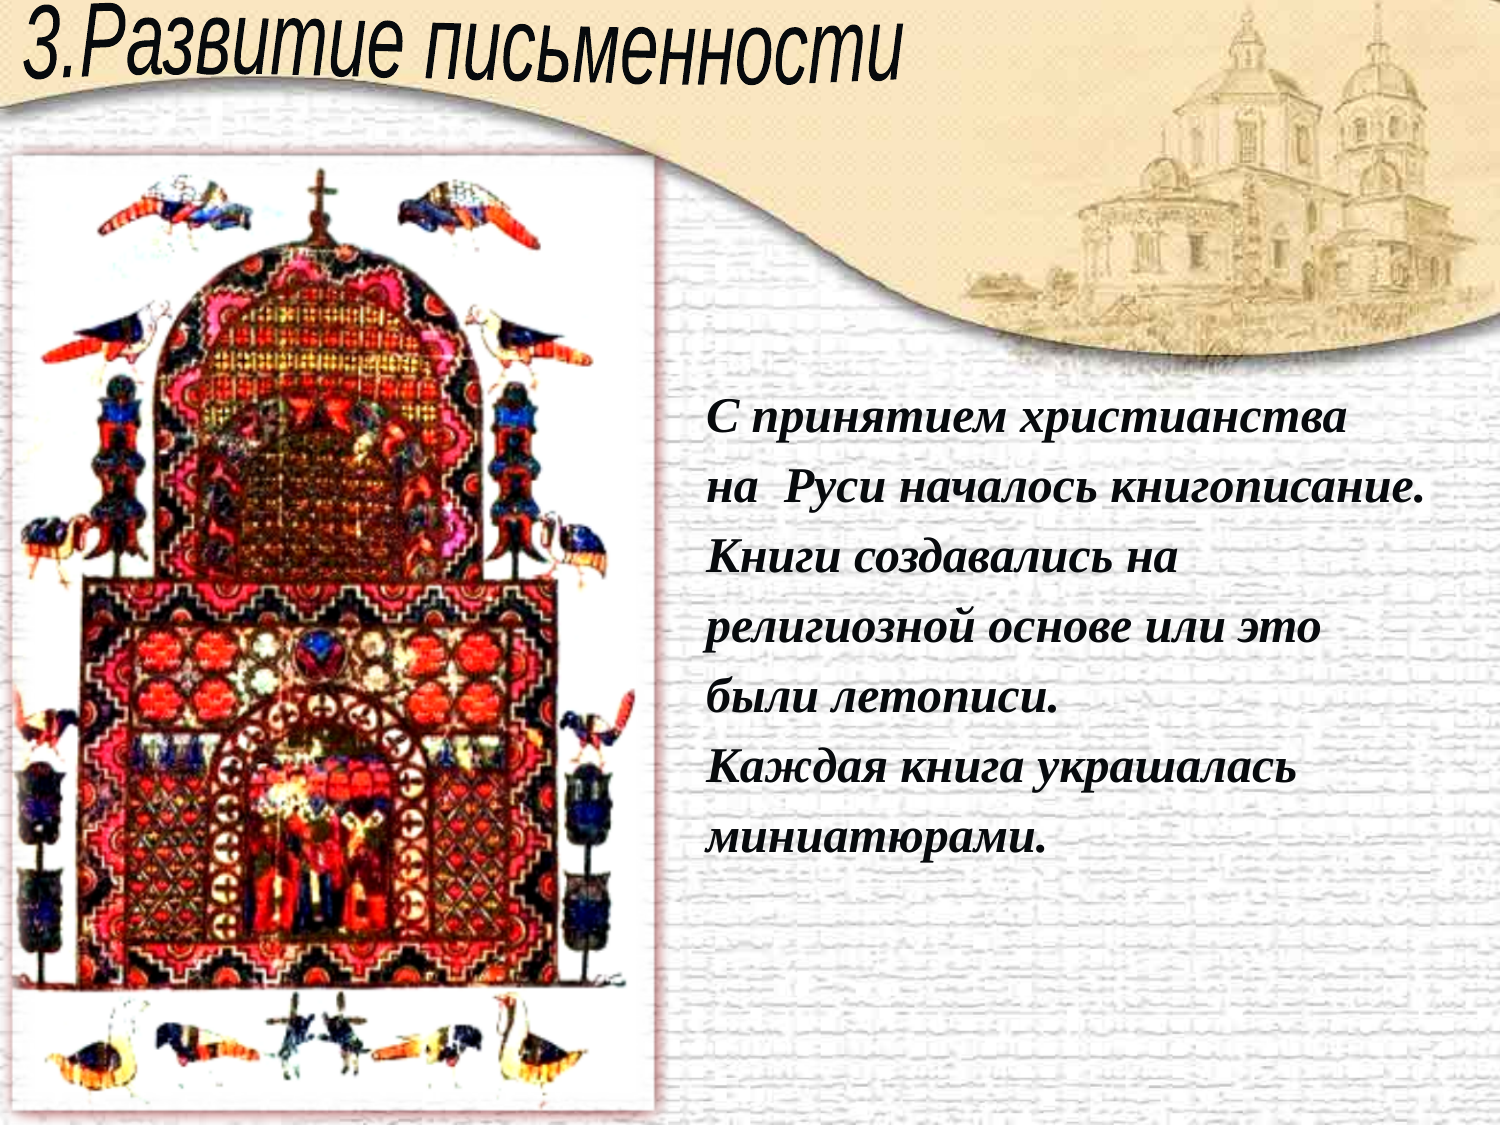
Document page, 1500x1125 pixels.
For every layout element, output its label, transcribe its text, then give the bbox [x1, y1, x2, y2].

picture [0, 0, 1500, 1125]
text_box С принятием христианства на Руси началось книгописание. Книги создавались на религиозной основе или это были летописи. Каждая книга украшалась миниатюрами. [691, 374, 1500, 870]
